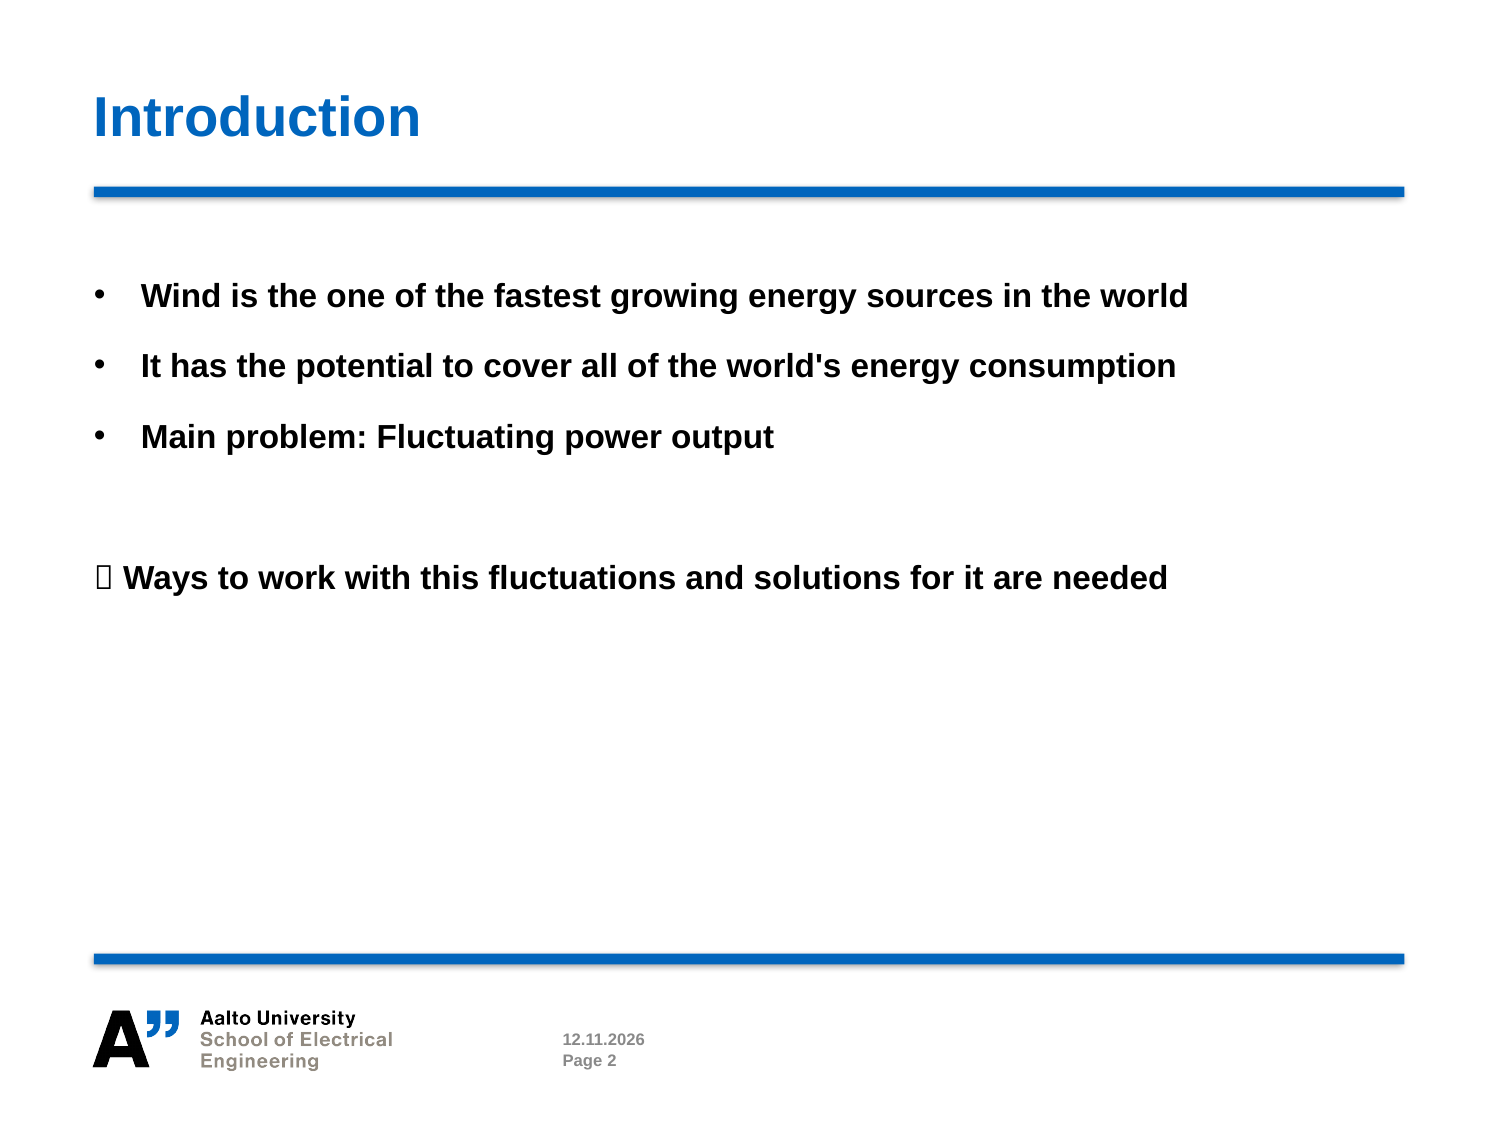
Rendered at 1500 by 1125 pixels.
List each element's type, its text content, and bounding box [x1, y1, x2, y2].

title Introduction [93, 80, 1369, 228]
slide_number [562, 1029, 816, 1050]
slide_number Page 2 [562, 1050, 816, 1071]
picture [35, 953, 449, 1125]
list Wind is the one of the fastest growing energy sources in the world It has the potential to cover all of the world's energy consumption Main problem: Fluctuating power output  Ways to work with this fluctuations and solutions for it are needed [93, 250, 1405, 674]
